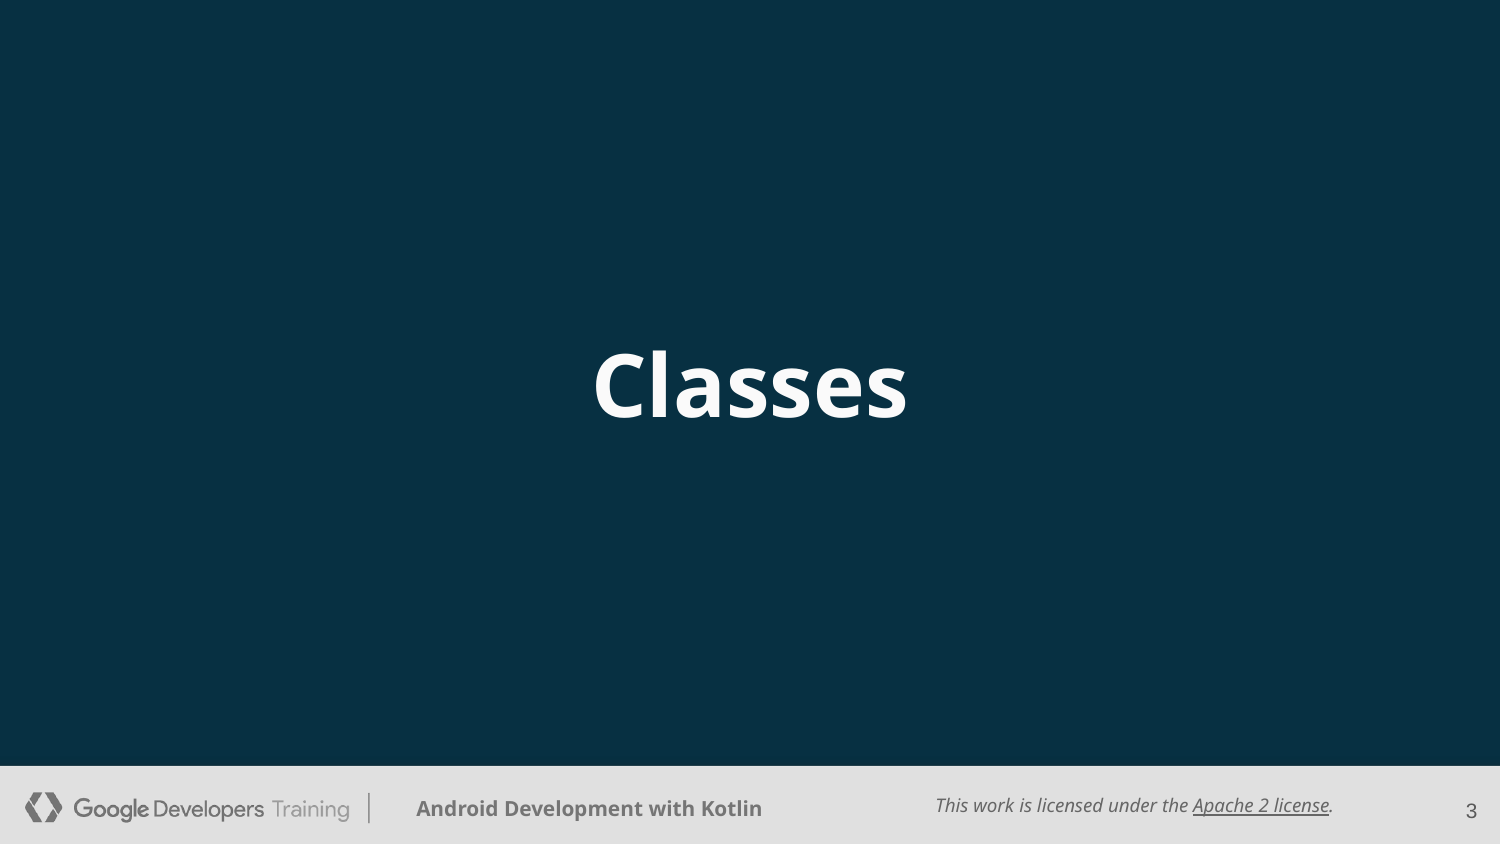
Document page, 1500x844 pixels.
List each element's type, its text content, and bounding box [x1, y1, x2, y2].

title Classes [51, 0, 1449, 765]
picture [0, 0, 1500, 844]
slide_number ‹#› [1402, 777, 1493, 842]
